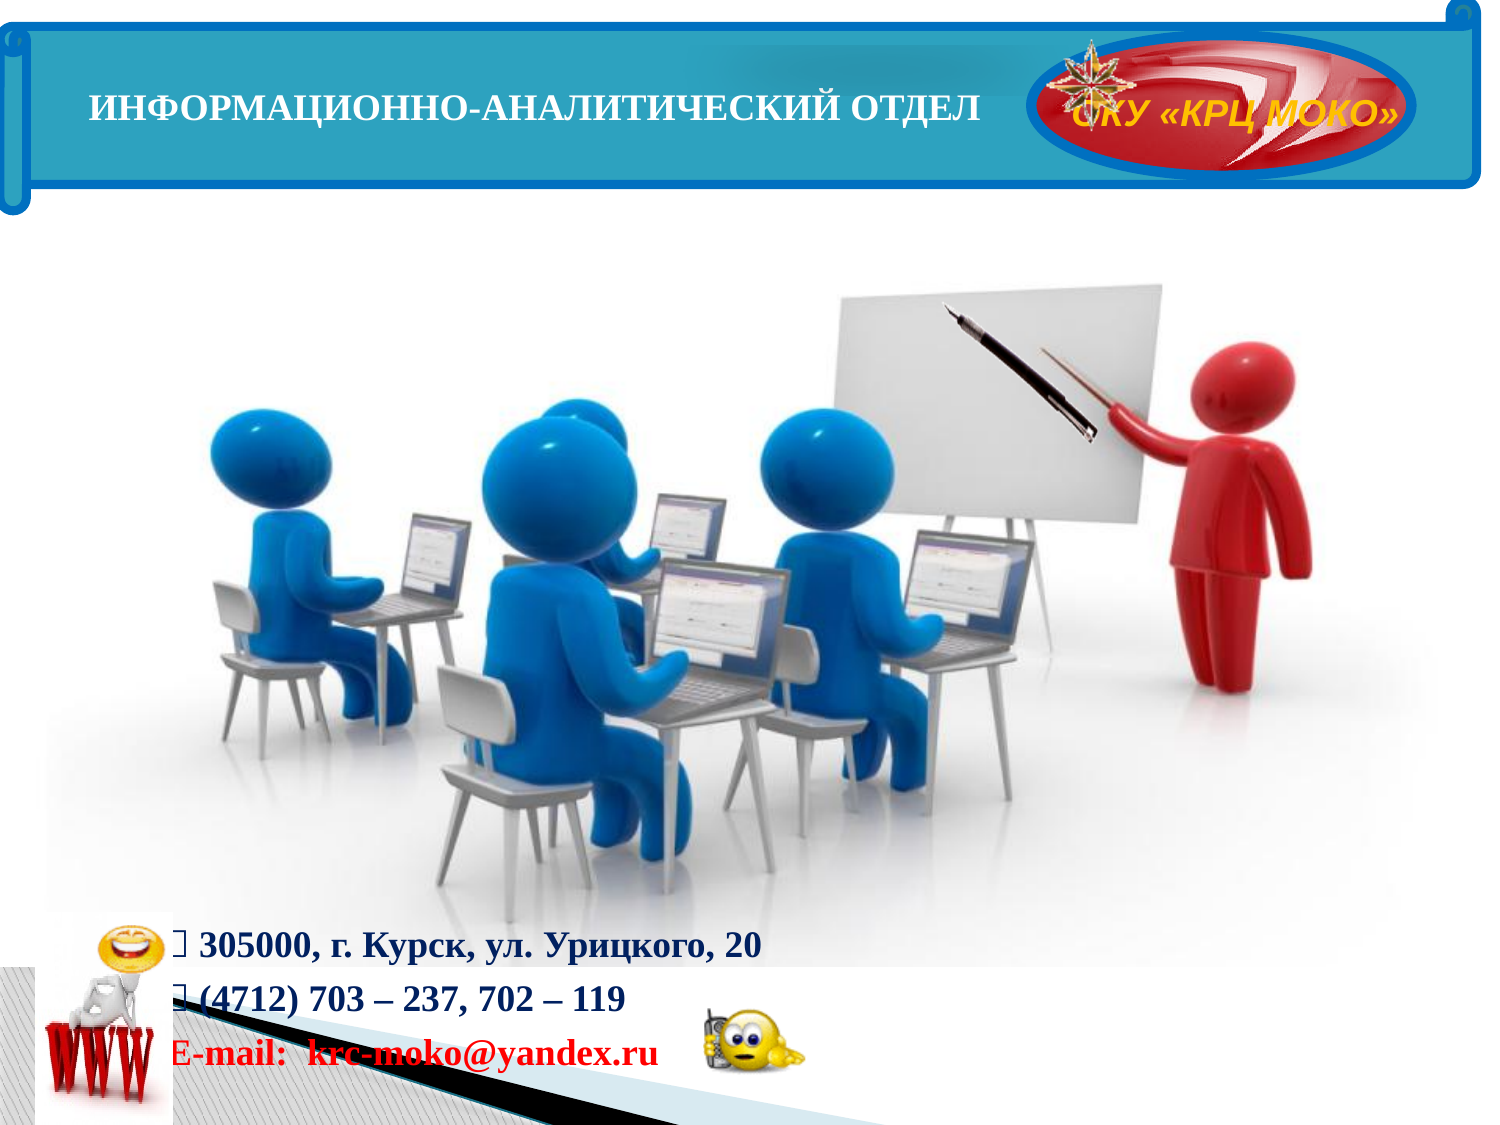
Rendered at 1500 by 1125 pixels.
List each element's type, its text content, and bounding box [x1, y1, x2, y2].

picture [0, 190, 1500, 1125]
picture [702, 1007, 807, 1087]
text_box информационно-аналитический отдел [0, 0, 1482, 216]
picture [1030, 34, 1412, 176]
text_box  305000, г. Курск, ул. Урицкого, 20  (4712) 703 – 237, 702 – 119 E-mail: krc-moko@yandex.ru [179, 978, 903, 1123]
